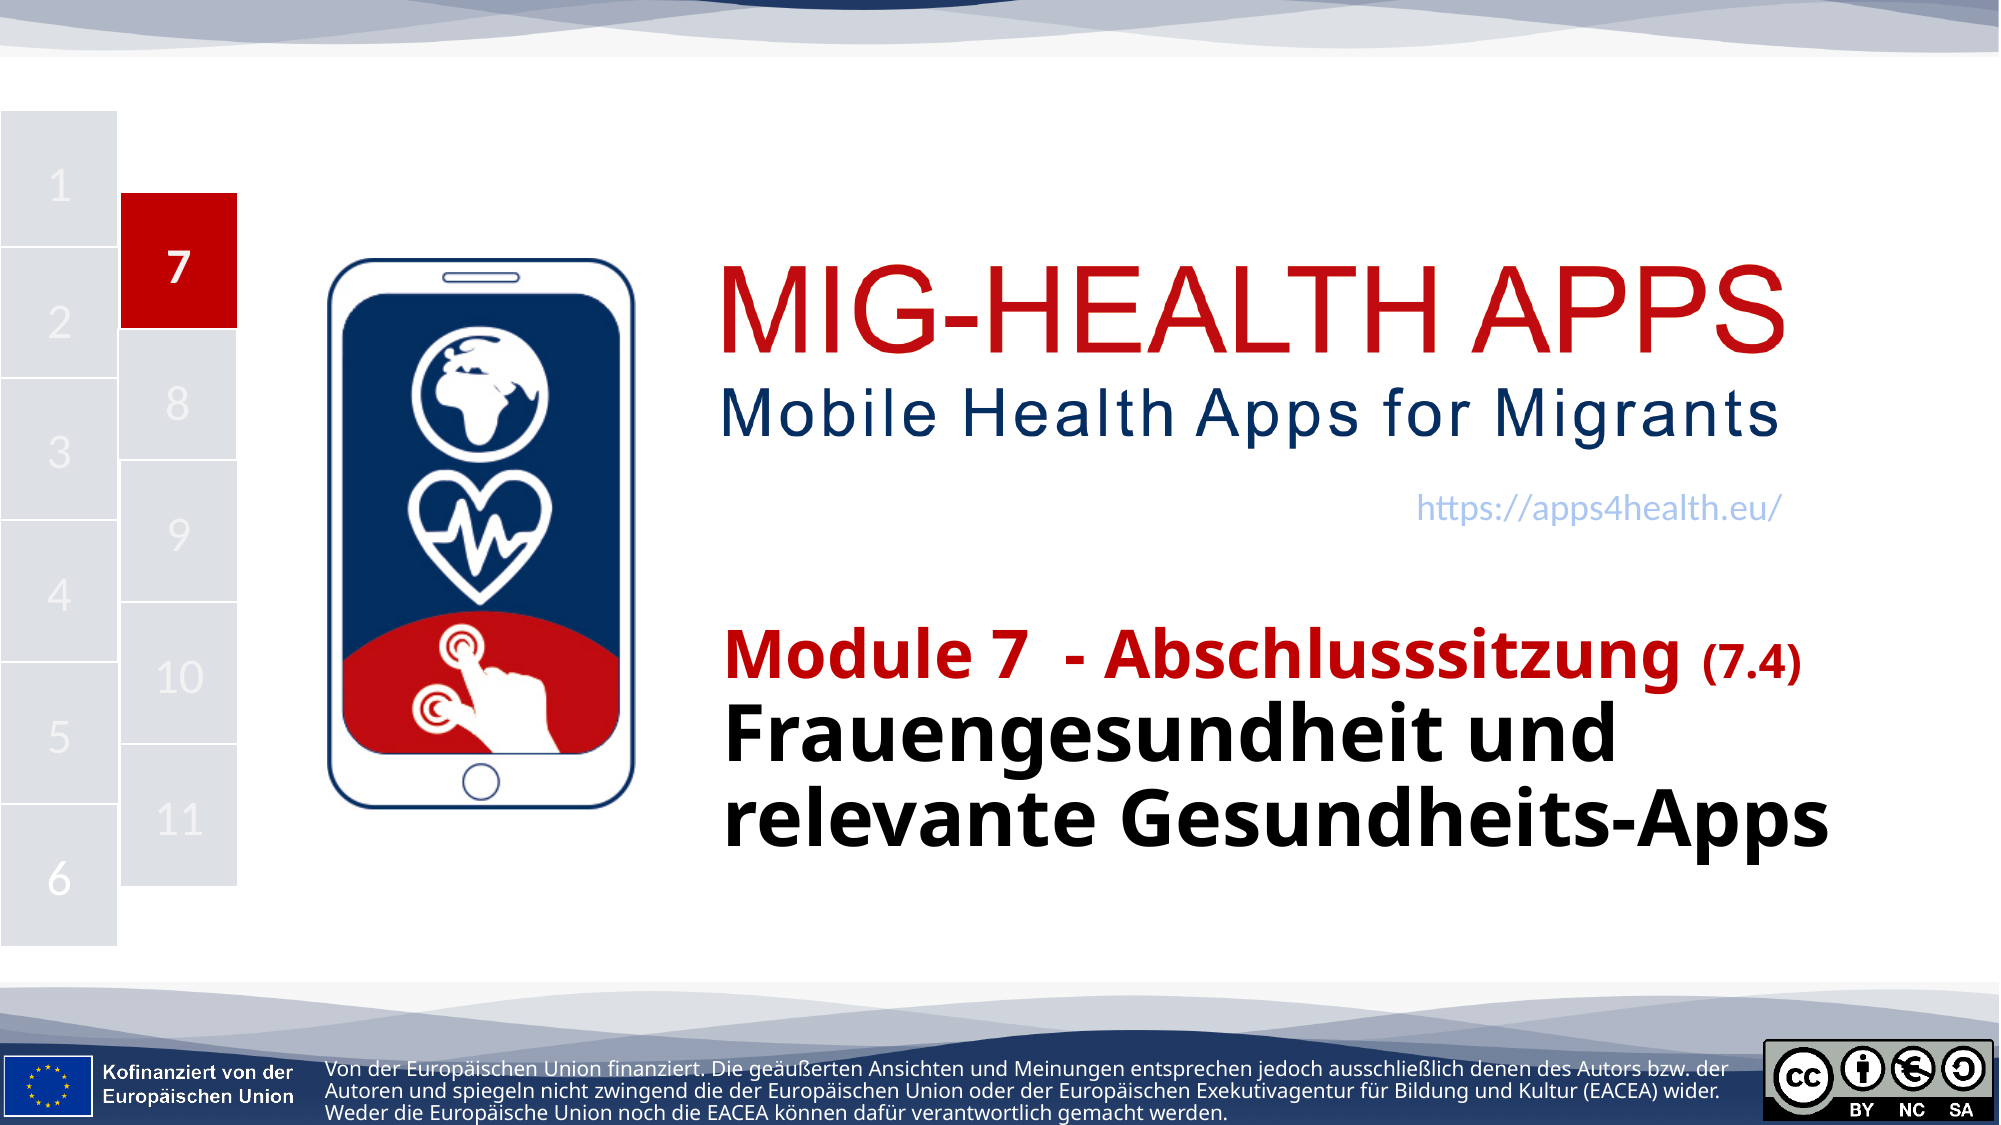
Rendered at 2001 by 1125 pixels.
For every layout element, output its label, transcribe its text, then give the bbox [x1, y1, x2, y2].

text_box 5 [0, 661, 119, 803]
text_box 10 [119, 601, 239, 743]
text_box 6 [0, 803, 120, 948]
text_box 8 [117, 328, 238, 473]
text_box https://apps4health.eu/ [797, 475, 1798, 536]
text_box 4 [0, 519, 119, 661]
picture [706, 186, 1784, 528]
text_box Module 7 - Abschlusssitzung (7.4) Frauengesundheit und relevante Gesundheits-Apps [707, 576, 1906, 908]
text_box 11 [119, 743, 239, 888]
picture [0, 982, 1999, 1125]
picture [327, 258, 636, 811]
text_box 1 [0, 109, 119, 246]
picture [0, 0, 1999, 57]
text_box 2 [0, 246, 119, 377]
text_box 7 [119, 191, 239, 336]
text_box 9 [118, 459, 239, 603]
text_box 3 [0, 377, 118, 519]
